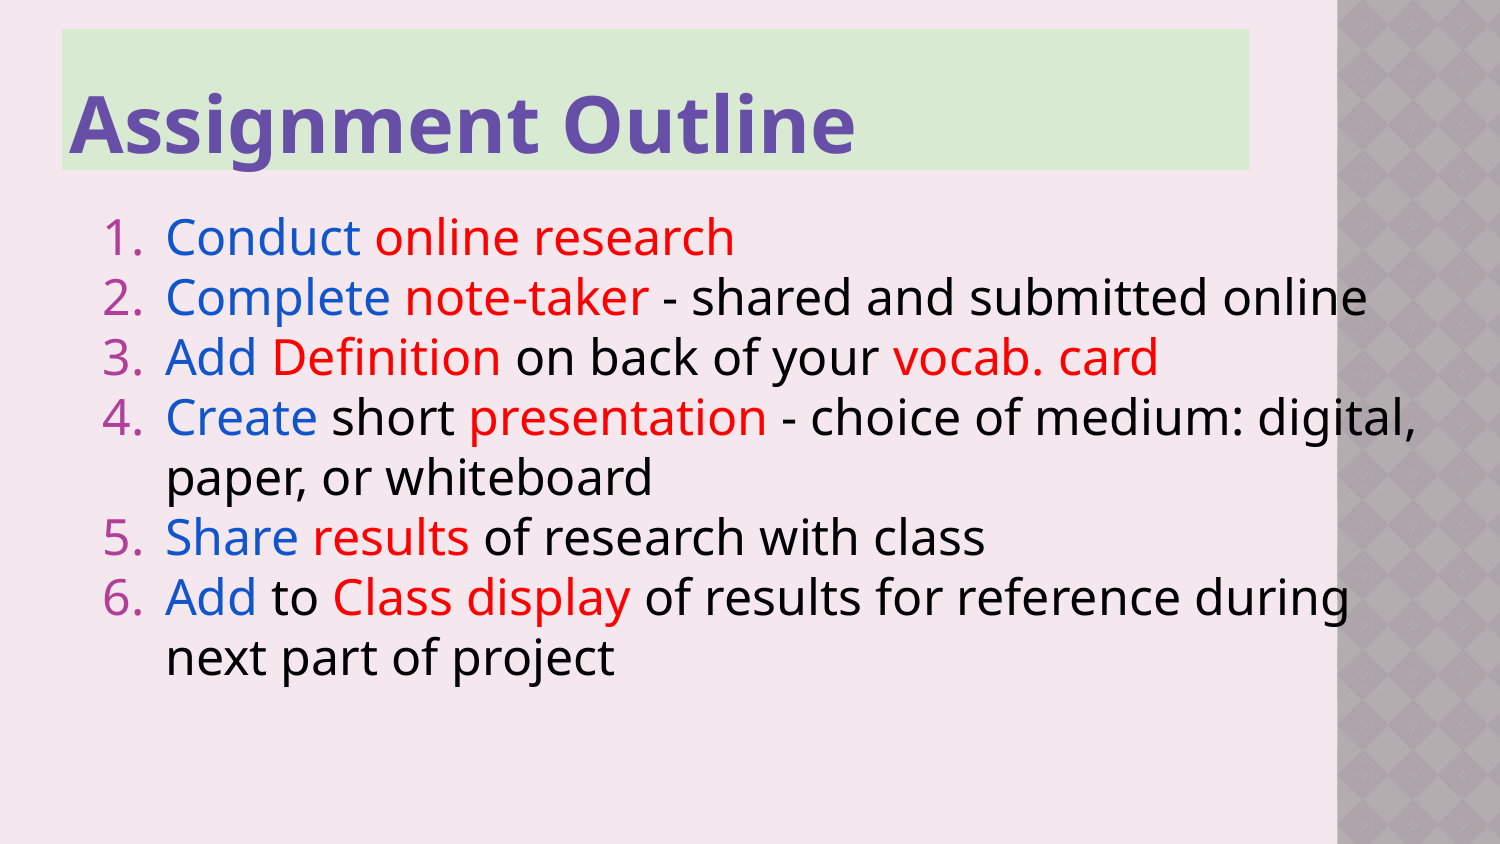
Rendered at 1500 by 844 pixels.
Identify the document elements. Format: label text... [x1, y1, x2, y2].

list Conduct online research Complete note-taker - shared and submitted online Add Definition on back of your vocab. card Create short presentation - choice of medium: digital, paper, or whiteboard Share results of research with class Add to Class display of results for reference during next part of project [75, 198, 1458, 824]
title Assignment Outline [62, 29, 1250, 170]
